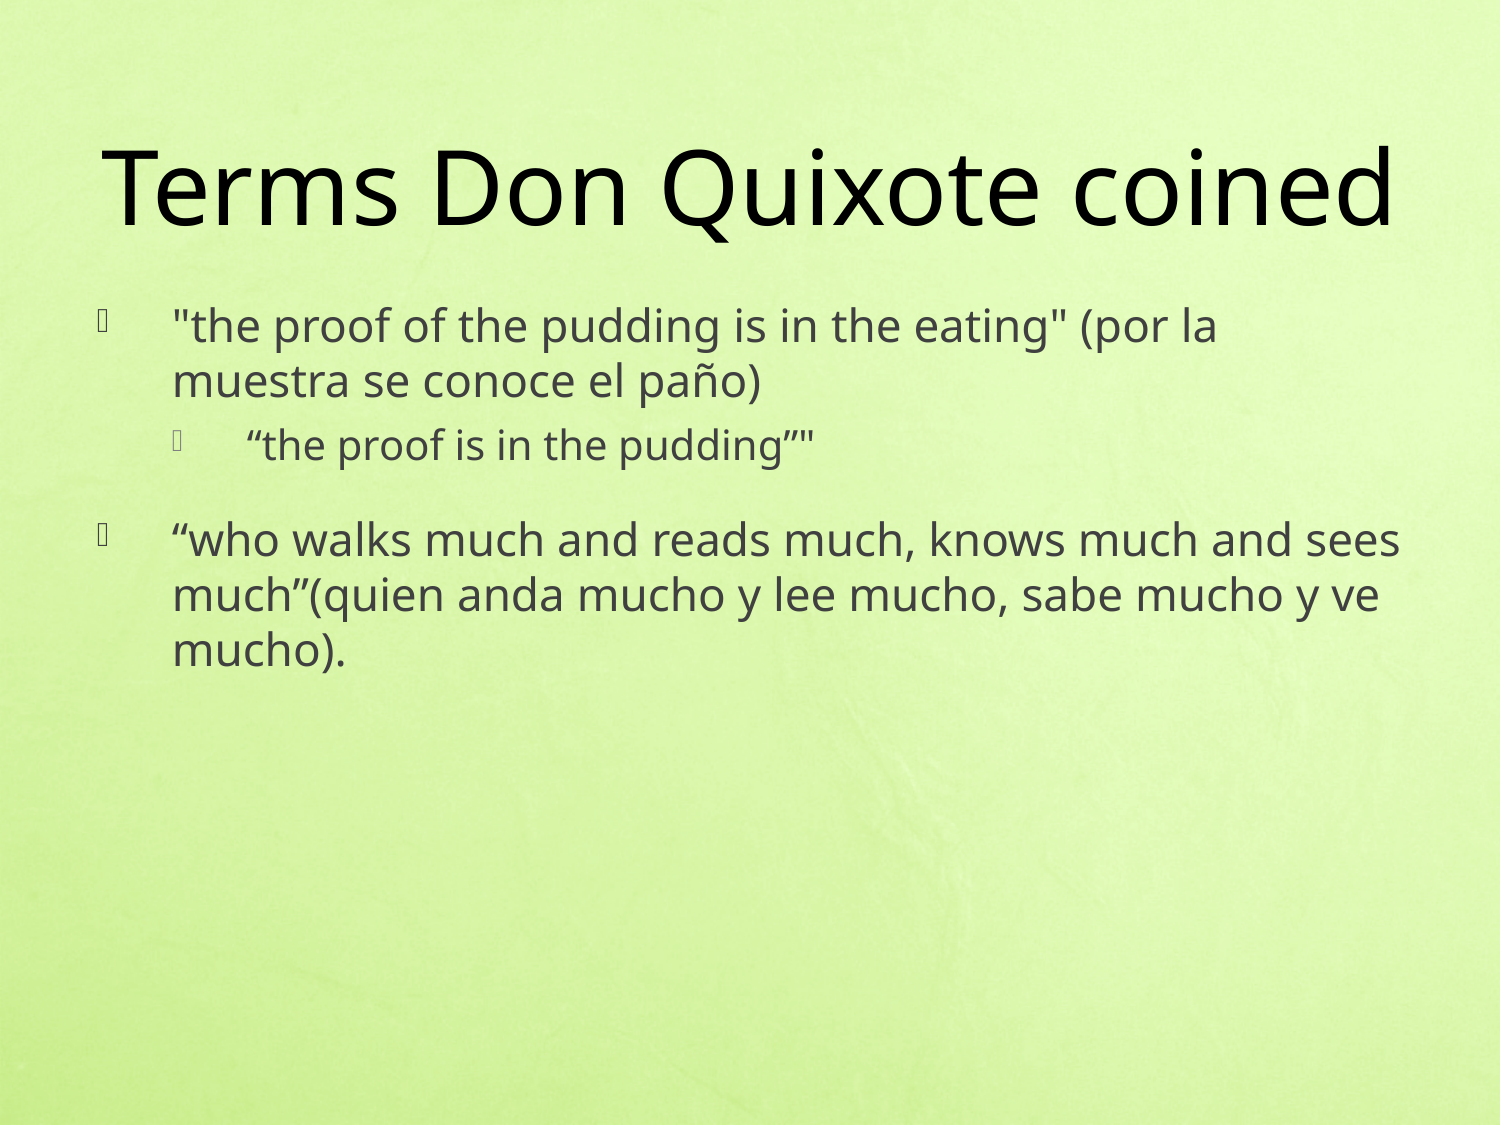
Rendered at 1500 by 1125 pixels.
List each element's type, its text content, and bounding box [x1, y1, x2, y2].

title Terms Don Quixote coined [81, 15, 1419, 254]
list "the proof of the pudding is in the eating" (por la muestra se conoce el paño) “the proof is in the pudding”" “who walks much and reads much, knows much and sees much”(quien anda mucho y lee mucho, sabe mucho y ve mucho). [81, 288, 1419, 1005]
